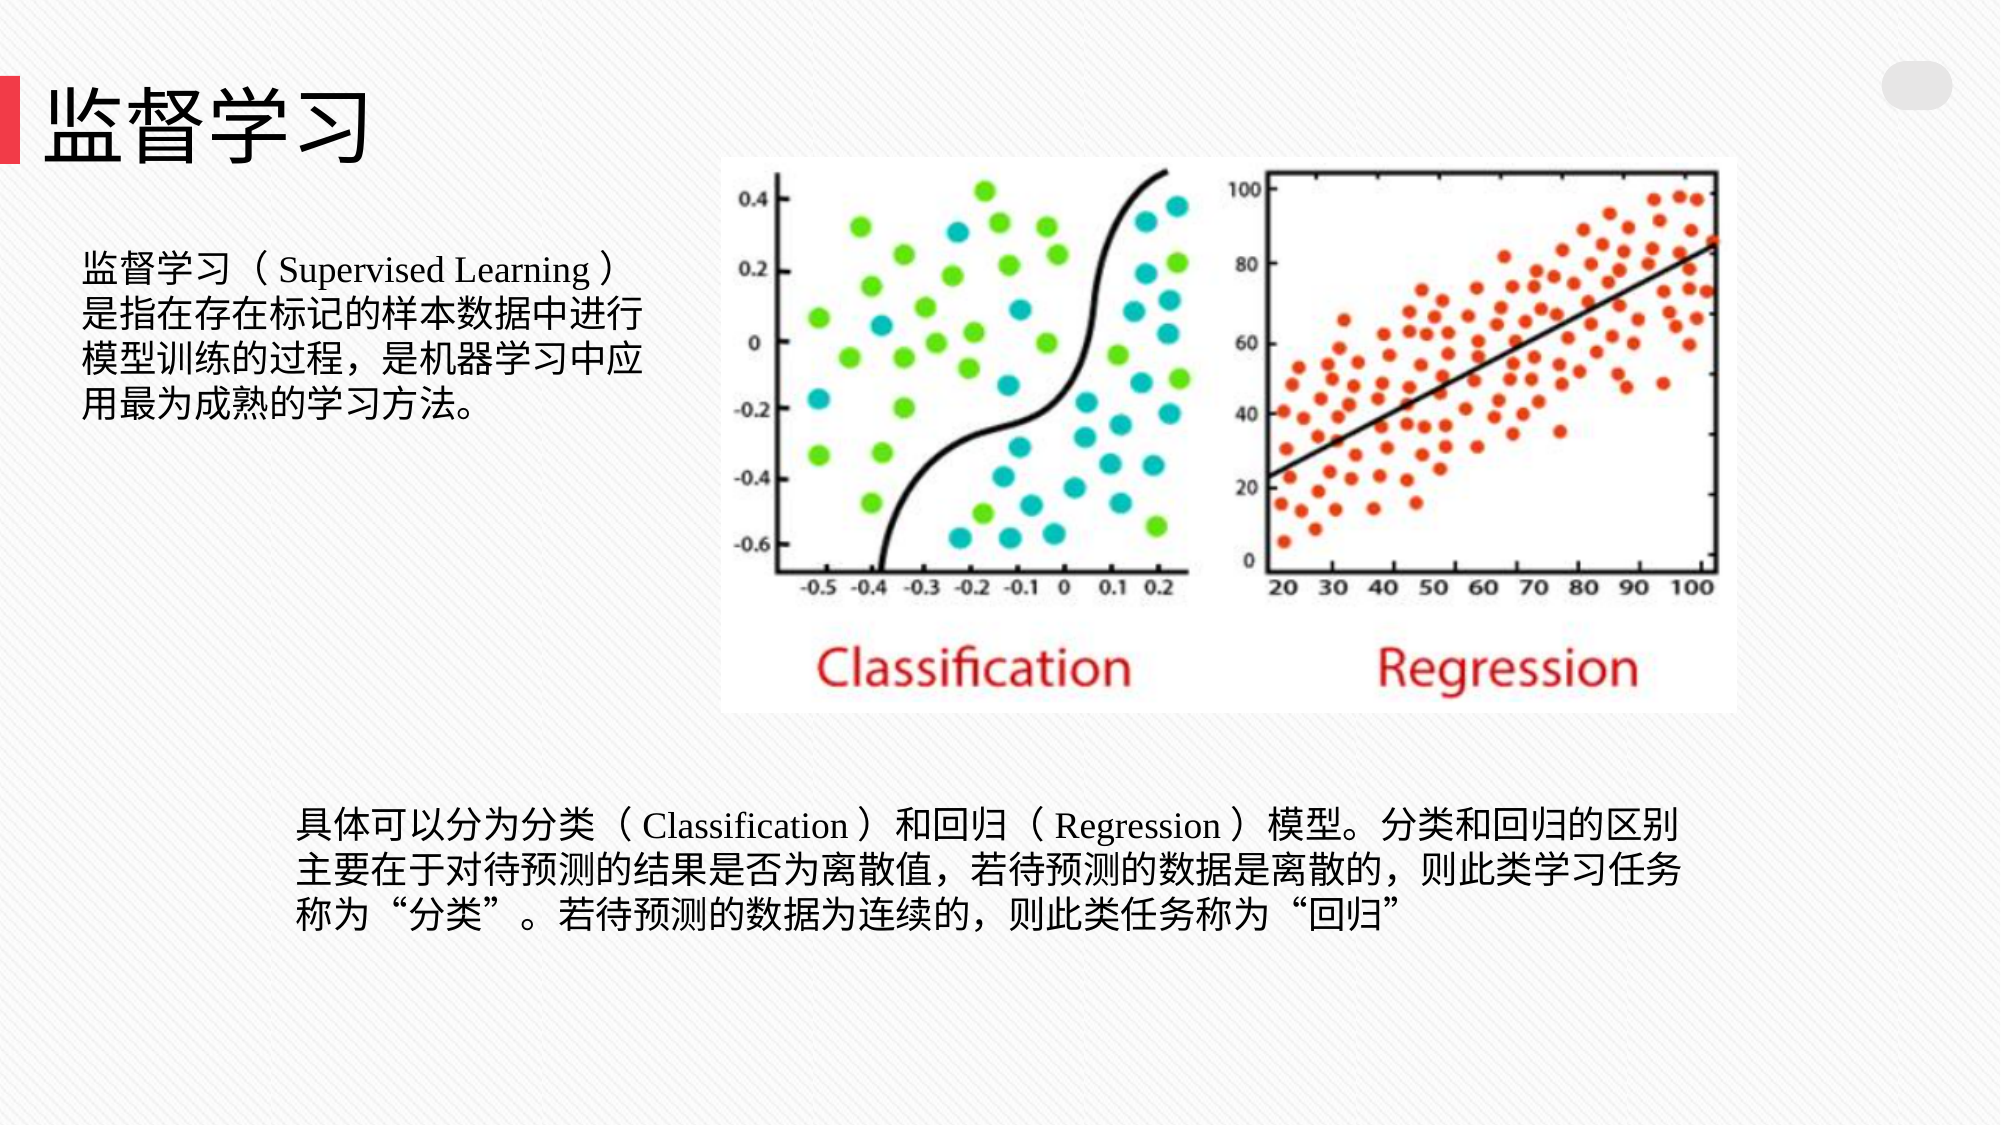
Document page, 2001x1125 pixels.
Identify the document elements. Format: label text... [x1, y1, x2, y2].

picture [0, 0, 2001, 1125]
text_box 具体可以分为分类（Classification）和回归（Regression）模型。分类和回归的区别主要在于对待预测的结果是否为离散值，若待预测的数据是离散的，则此类学习任务称为“分类”。若待预测的数据为连续的，则此类任务称为“回归” [281, 794, 1719, 944]
text_box 监督学习（Supervised Learning）是指在存在标记的样本数据中进行模型训练的过程，是机器学习中应用最为成熟的学习方法。 [67, 237, 673, 432]
list 监督学习 [41, 75, 1836, 186]
